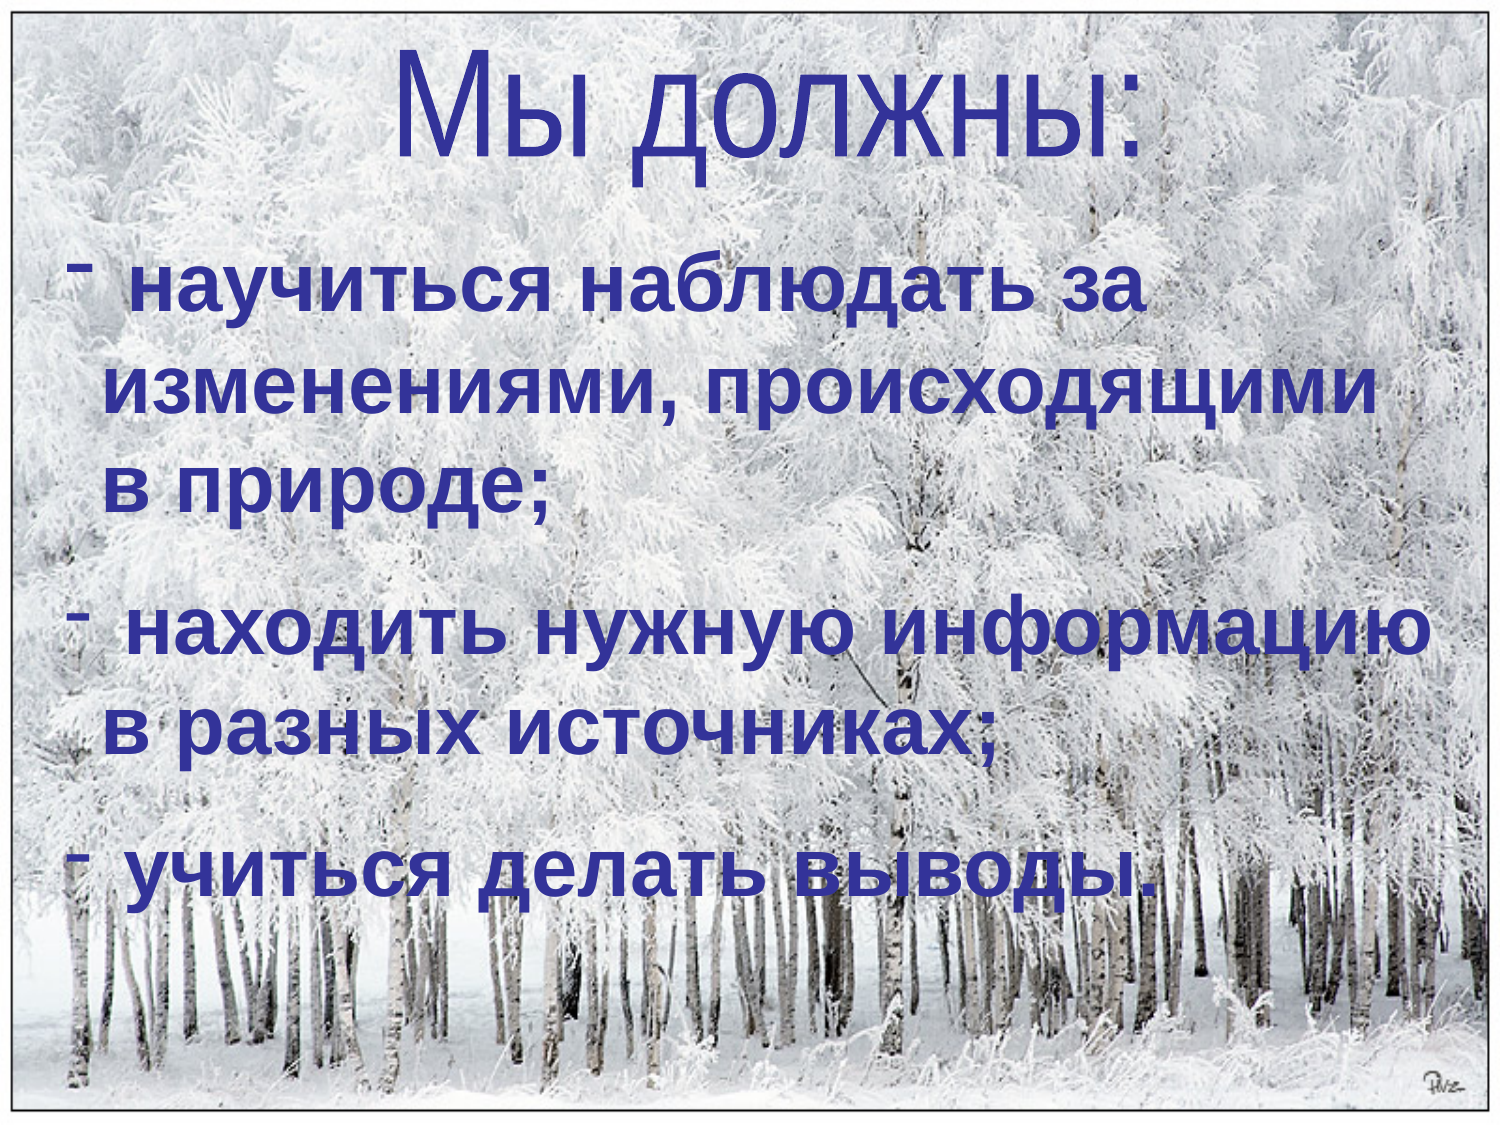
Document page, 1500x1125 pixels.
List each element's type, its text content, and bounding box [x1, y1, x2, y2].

text_box научиться наблюдать за изменениями, происходящими в природе; находить нужную информацию в разных источниках; учиться делать выводы. [49, 209, 1463, 921]
picture [0, 0, 1500, 1125]
